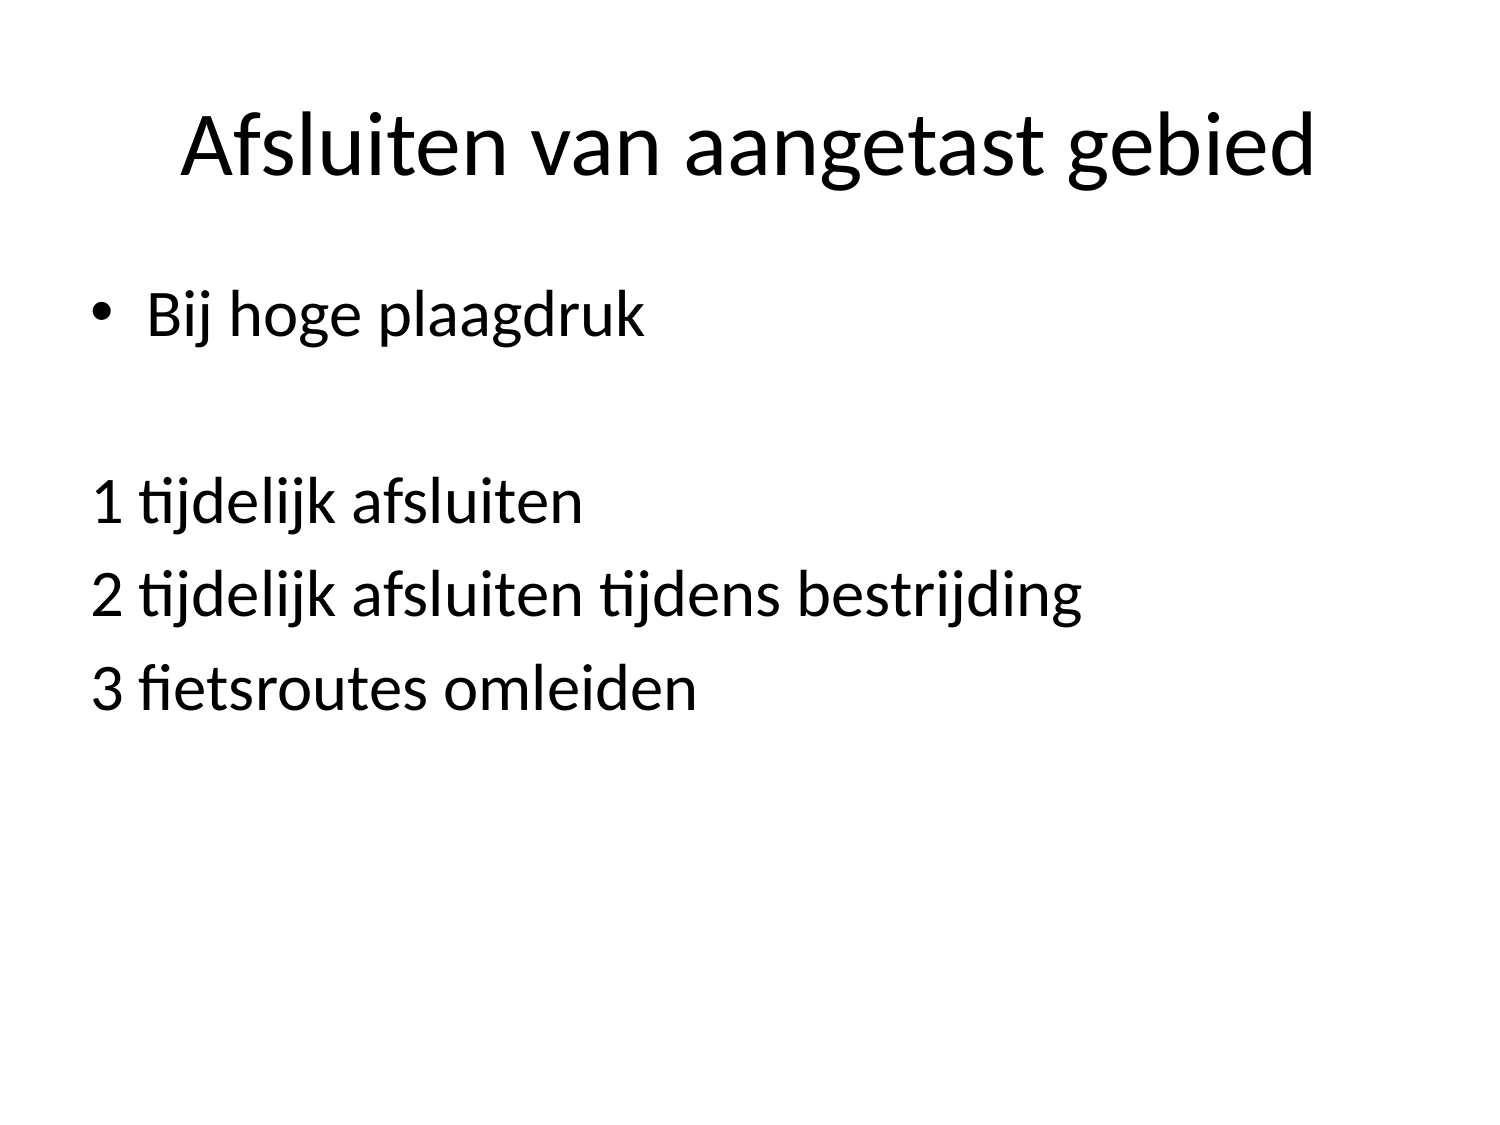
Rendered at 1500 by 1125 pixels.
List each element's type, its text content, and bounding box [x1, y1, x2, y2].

title Afsluiten van aangetast gebied [75, 45, 1425, 233]
list Bij hoge plaagdruk 1 tijdelijk afsluiten 2 tijdelijk afsluiten tijdens bestrijding 3 fietsroutes omleiden [75, 262, 1425, 1005]
